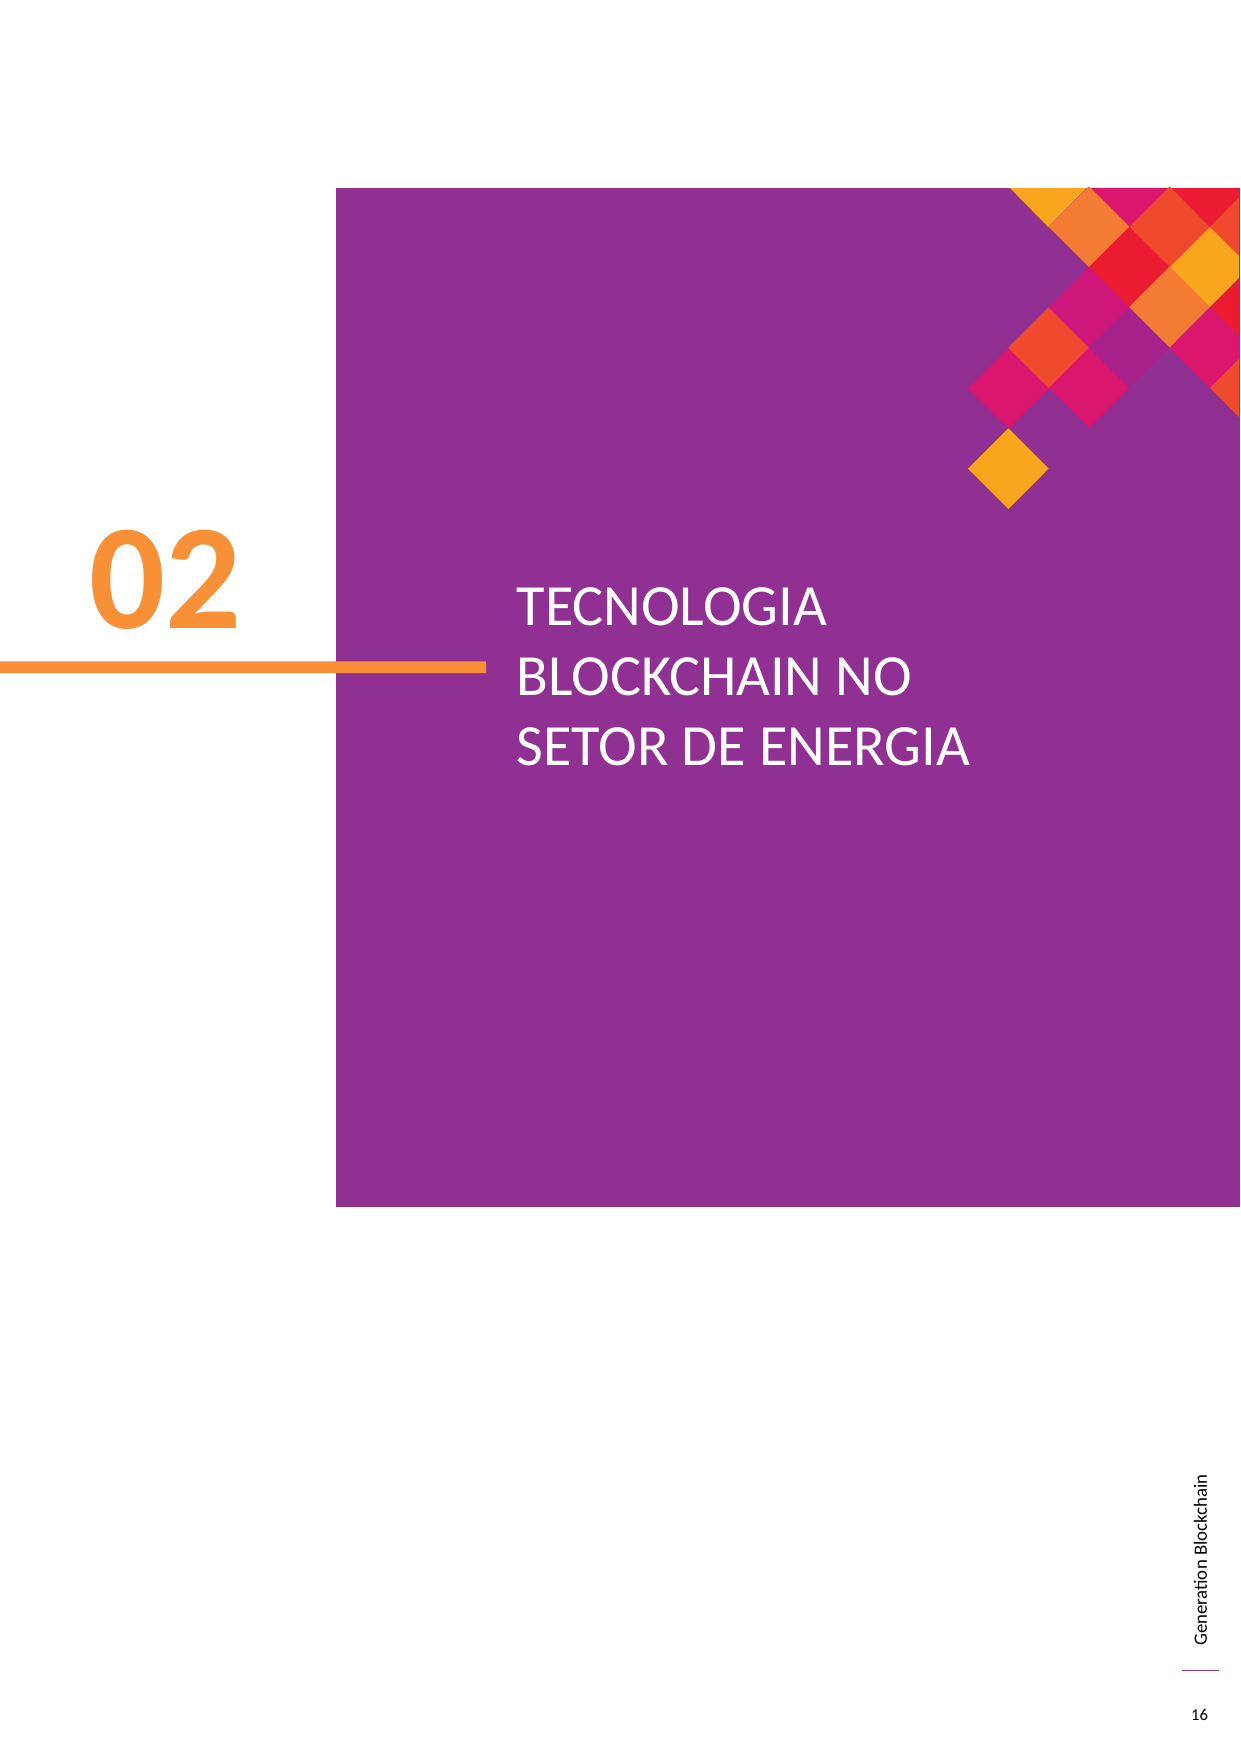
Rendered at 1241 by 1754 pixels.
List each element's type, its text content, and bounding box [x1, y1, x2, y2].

list 02 [74, 471, 375, 727]
slide_number 166 [1170, 1692, 1229, 1736]
list TECNOLOGIA BLOCKCHAIN NO SETOR DE ENERGIA [501, 559, 1074, 738]
